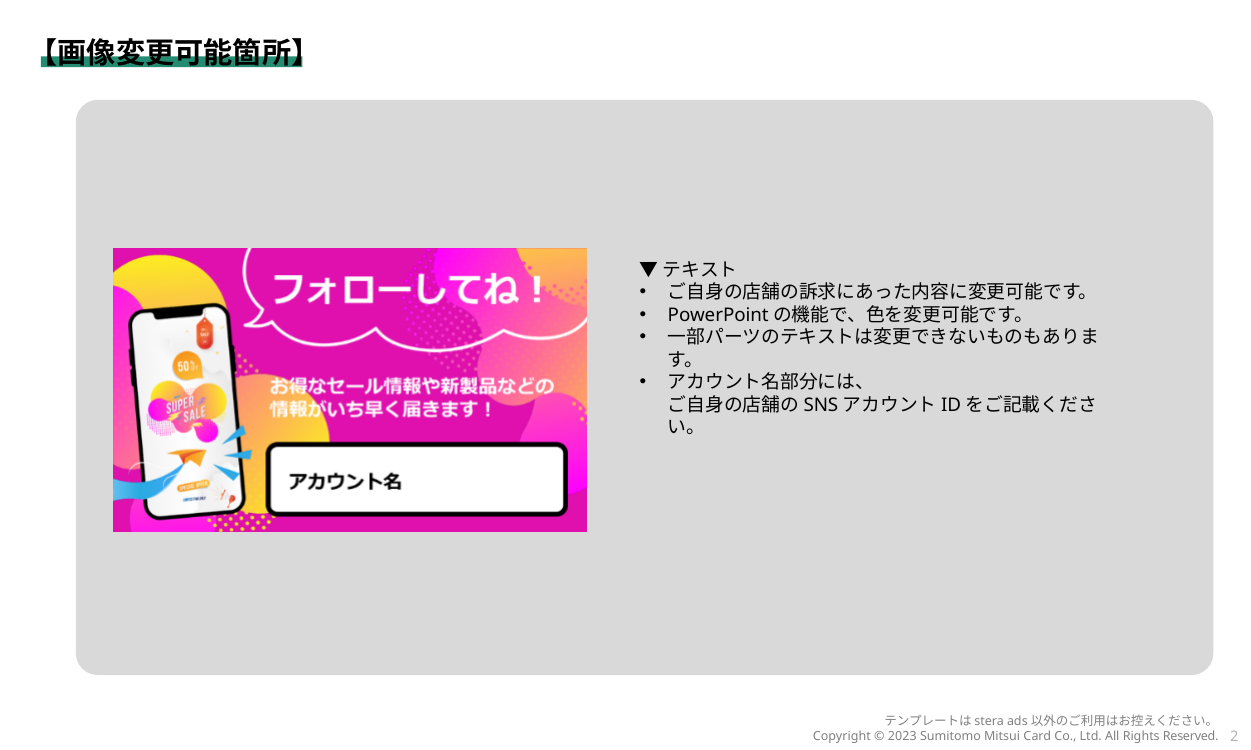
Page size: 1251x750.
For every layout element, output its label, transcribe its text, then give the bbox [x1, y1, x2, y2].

text_box [73, 97, 1216, 678]
picture [113, 248, 587, 532]
text_box ▼テキスト ご自身の店舗の訴求にあった内容に変更可能です。 PowerPointの機能で、色を変更可能です。 一部パーツのテキストは変更できないものもあります。 アカウント名部分には、 ご自身の店舗のSNSアカウントIDをご記載ください。 [624, 249, 1137, 445]
slide_number 1 [951, 726, 1239, 744]
text_box 【画像変更可能箇所】 [13, 26, 413, 77]
